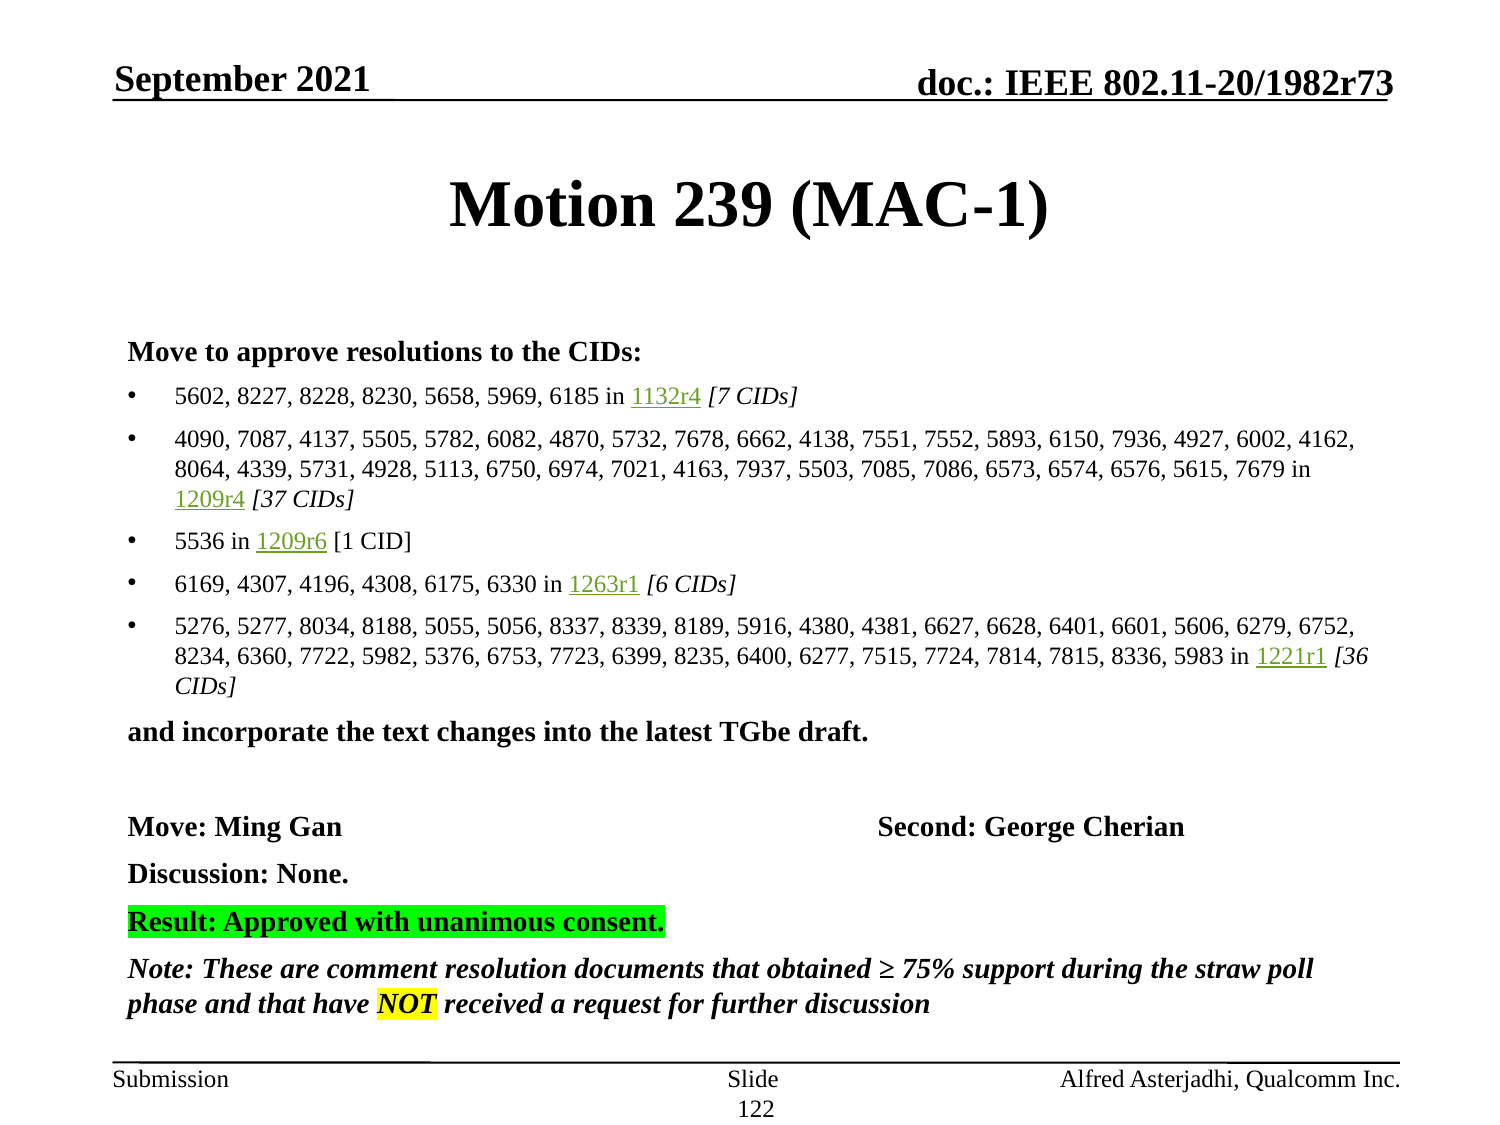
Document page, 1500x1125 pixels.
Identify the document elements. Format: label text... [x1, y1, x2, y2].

slide_number Slide 122 [712, 1061, 800, 1123]
list Move to approve resolutions to the CIDs: 5602, 8227, 8228, 8230, 5658, 5969, 6185 in 1132r4 [7 CIDs] 4090, 7087, 4137, 5505, 5782, 6082, 4870, 5732, 7678, 6662, 4138, 7551, 7552, 5893, 6150, 7936, 4927, 6002, 4162, 8064, 4339, 5731, 4928, 5113, 6750, 6974, 7021, 4163, 7937, 5503, 7085, 7086, 6573, 6574, 6576, 5615, 7679 in 1209r4 [37 CIDs] 5536 in 1209r6 [1 CID] 6169, 4307, 4196, 4308, 6175, 6330 in 1263r1 [6 CIDs] 5276, 5277, 8034, 8188, 5055, 5056, 8337, 8339, 8189, 5916, 4380, 4381, 6627, 6628, 6401, 6601, 5606, 6279, 6752, 8234, 6360, 7722, 5982, 5376, 6753, 7723, 6399, 8235, 6400, 6277, 7515, 7724, 7814, 7815, 8336, 5983 in 1221r1 [36 CIDs] and incorporate the text changes into the latest TGbe draft. Move: Ming Gan Second: George Cherian Discussion: None. Result: Approved with unanimous consent. Note: These are comment resolution documents that obtained ≥ 75% support during the straw poll phase and that have NOT received a request for further discussion [112, 324, 1388, 1063]
title Motion 239 (MAC-1) [112, 112, 1388, 288]
footer Alfred Asterjadhi, Qualcomm Inc. [878, 1061, 1402, 1093]
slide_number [114, 54, 423, 100]
